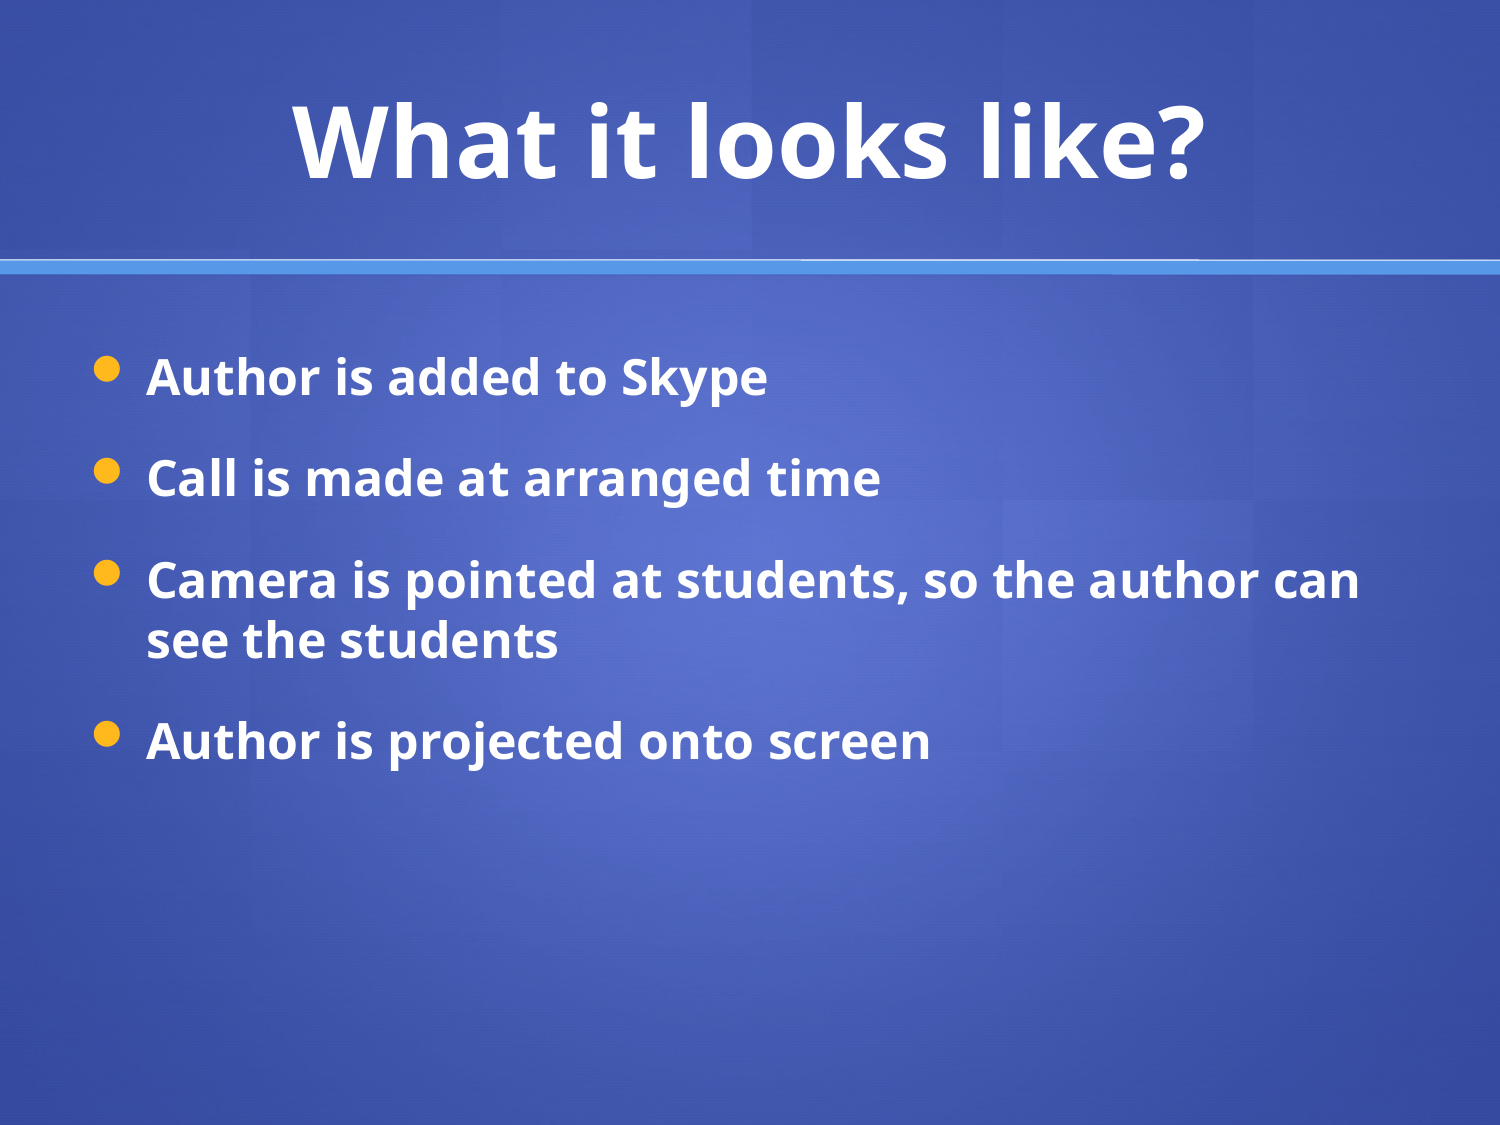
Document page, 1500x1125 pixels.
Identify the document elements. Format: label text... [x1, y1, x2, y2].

list Author is added to Skype Call is made at arranged time Camera is pointed at students, so the author can see the students Author is projected onto screen [75, 337, 1425, 988]
title What it looks like? [75, 45, 1425, 233]
